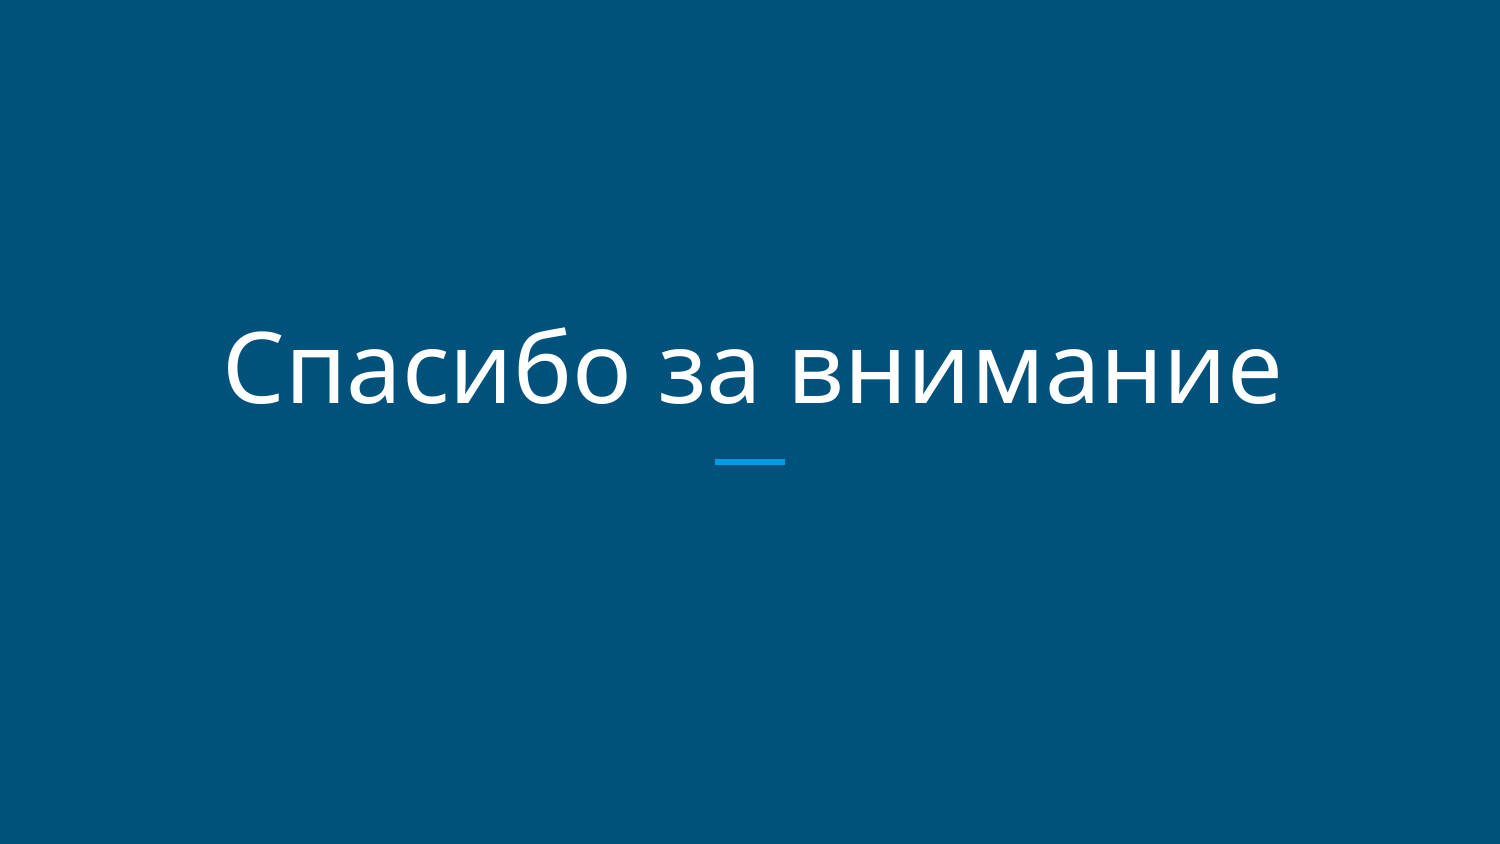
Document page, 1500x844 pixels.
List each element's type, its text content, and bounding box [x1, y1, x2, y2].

title Спасибо за внимание [78, 289, 1428, 439]
